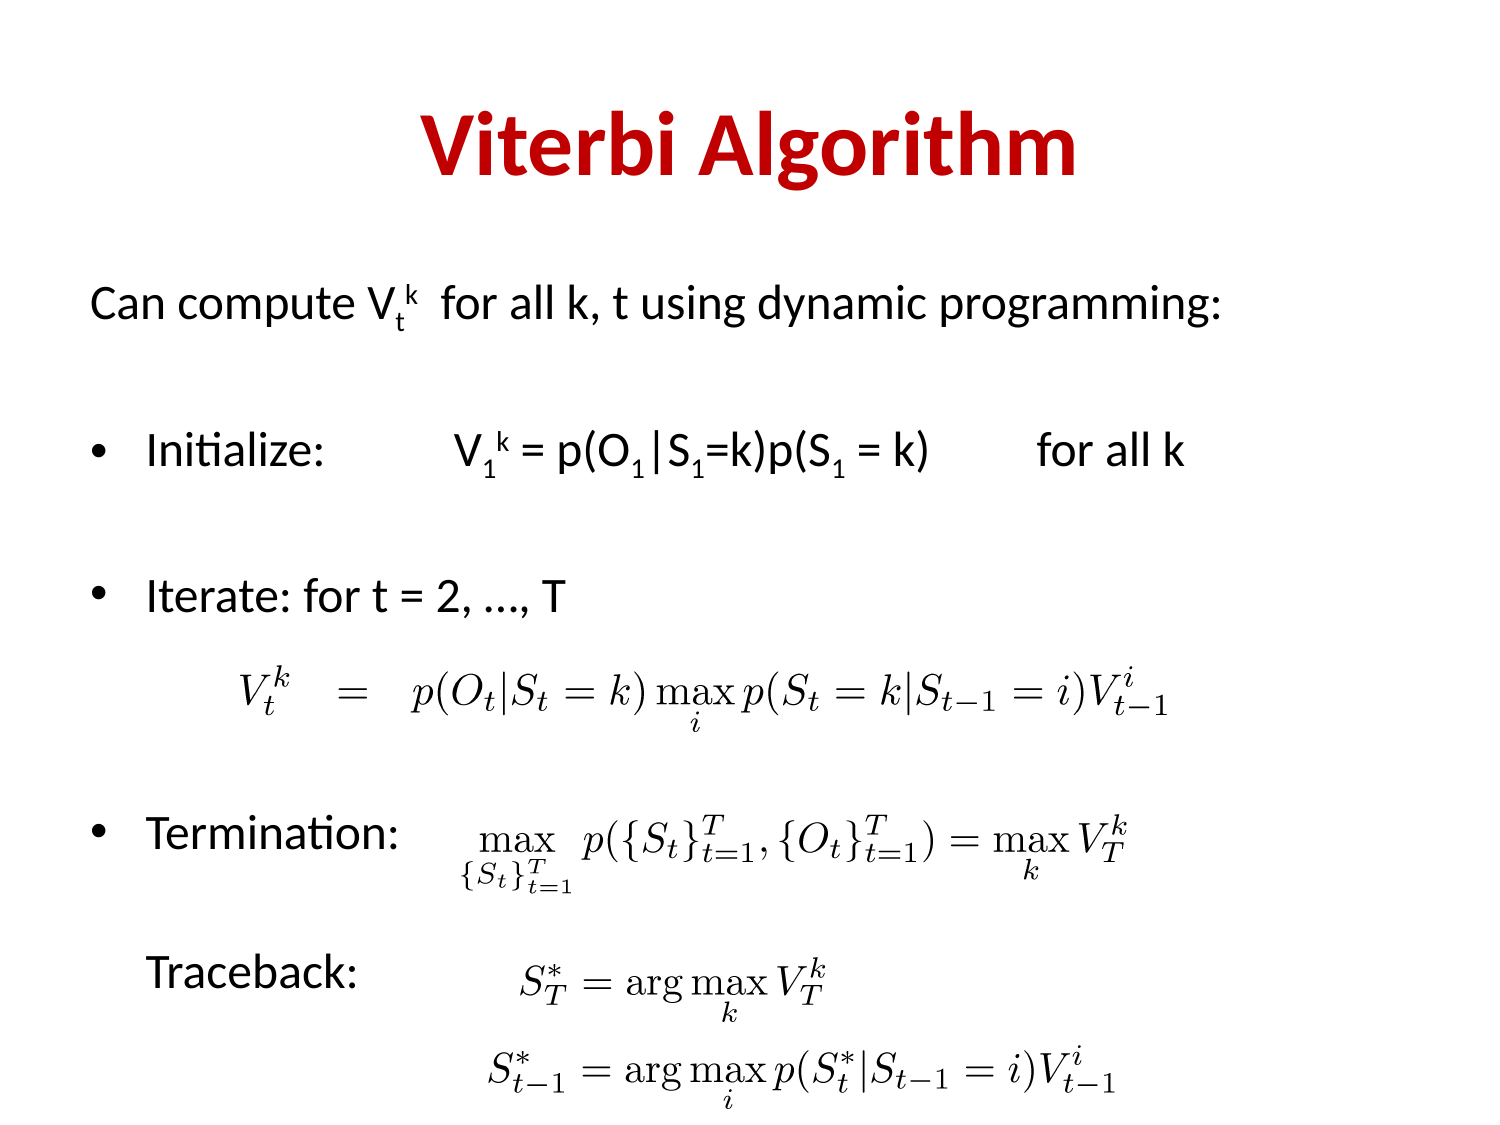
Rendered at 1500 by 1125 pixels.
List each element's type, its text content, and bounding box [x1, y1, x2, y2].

list Can compute Vtk for all k, t using dynamic programming: Initialize: V1k = p(O1|S1=k)p(S1 = k) for all k Iterate: for t = 2, …, T for all k Termination: Traceback: [75, 262, 1425, 1088]
picture [237, 662, 1171, 736]
picture [516, 953, 826, 1026]
picture [487, 1041, 1117, 1113]
title Viterbi Algorithm [75, 45, 1425, 233]
picture [458, 811, 1130, 895]
